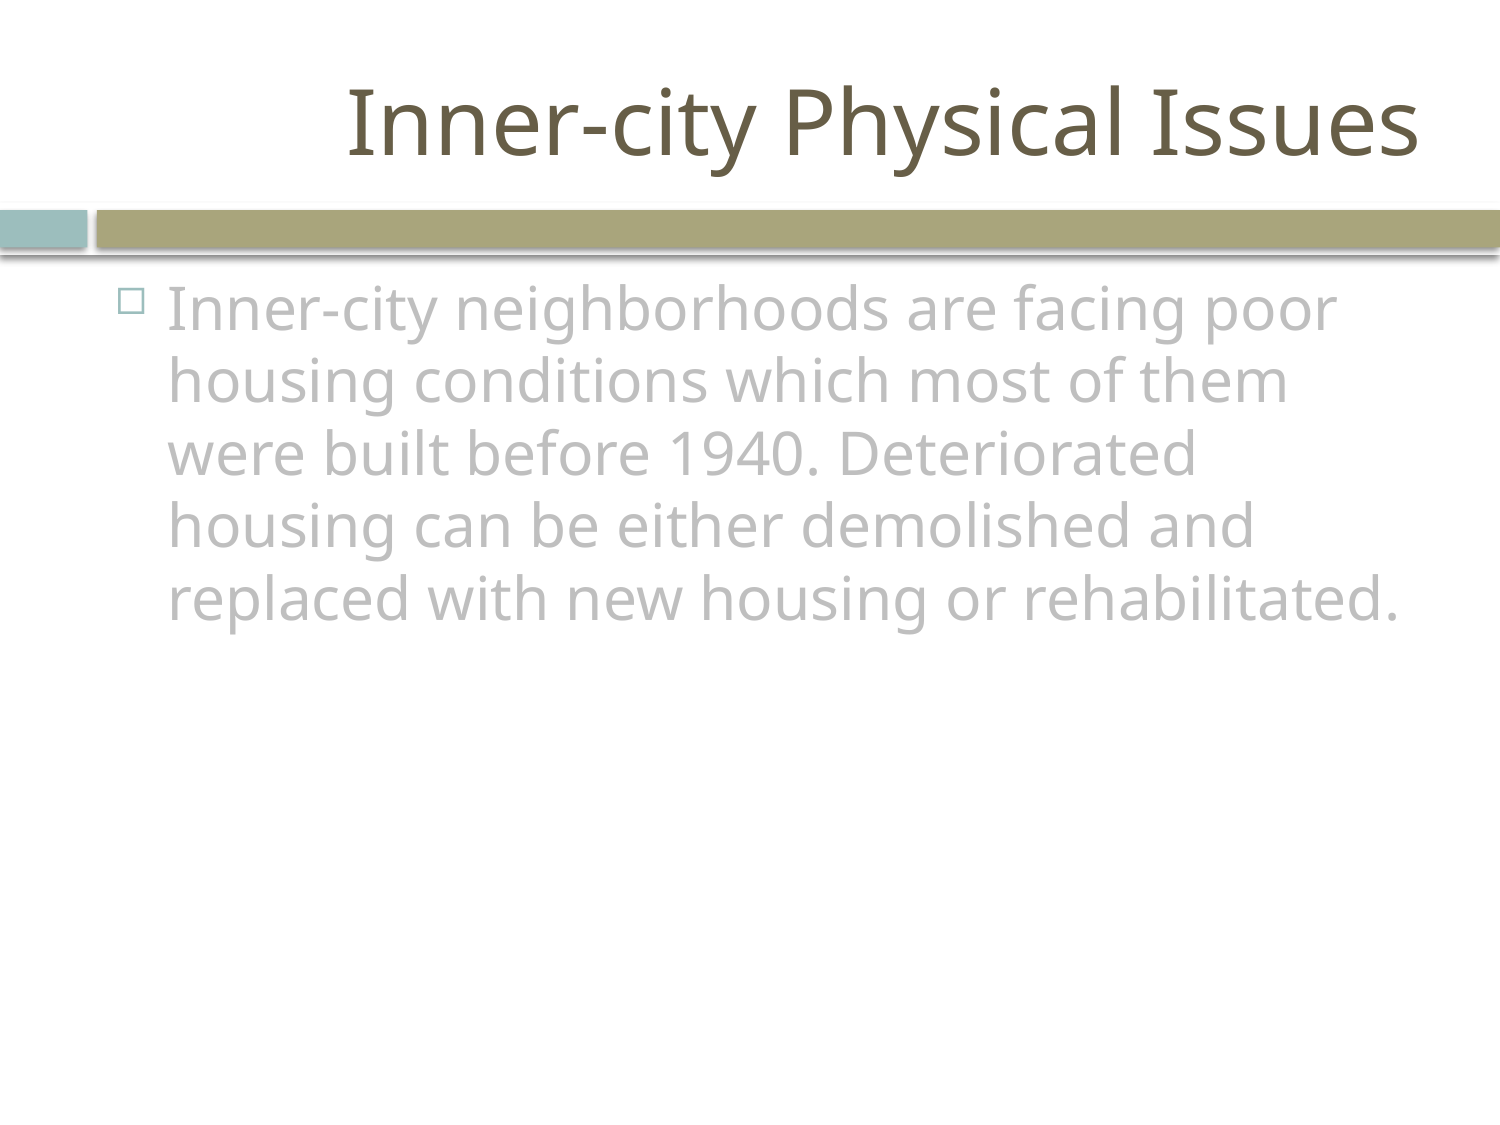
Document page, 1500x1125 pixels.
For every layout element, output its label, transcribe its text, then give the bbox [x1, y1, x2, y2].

list Inner-city neighborhoods are facing poor housing conditions which most of them were built before 1940. Deteriorated housing can be either demolished and replaced with new housing or rehabilitated. [100, 262, 1438, 1000]
title Inner-city Physical Issues [100, 37, 1438, 200]
